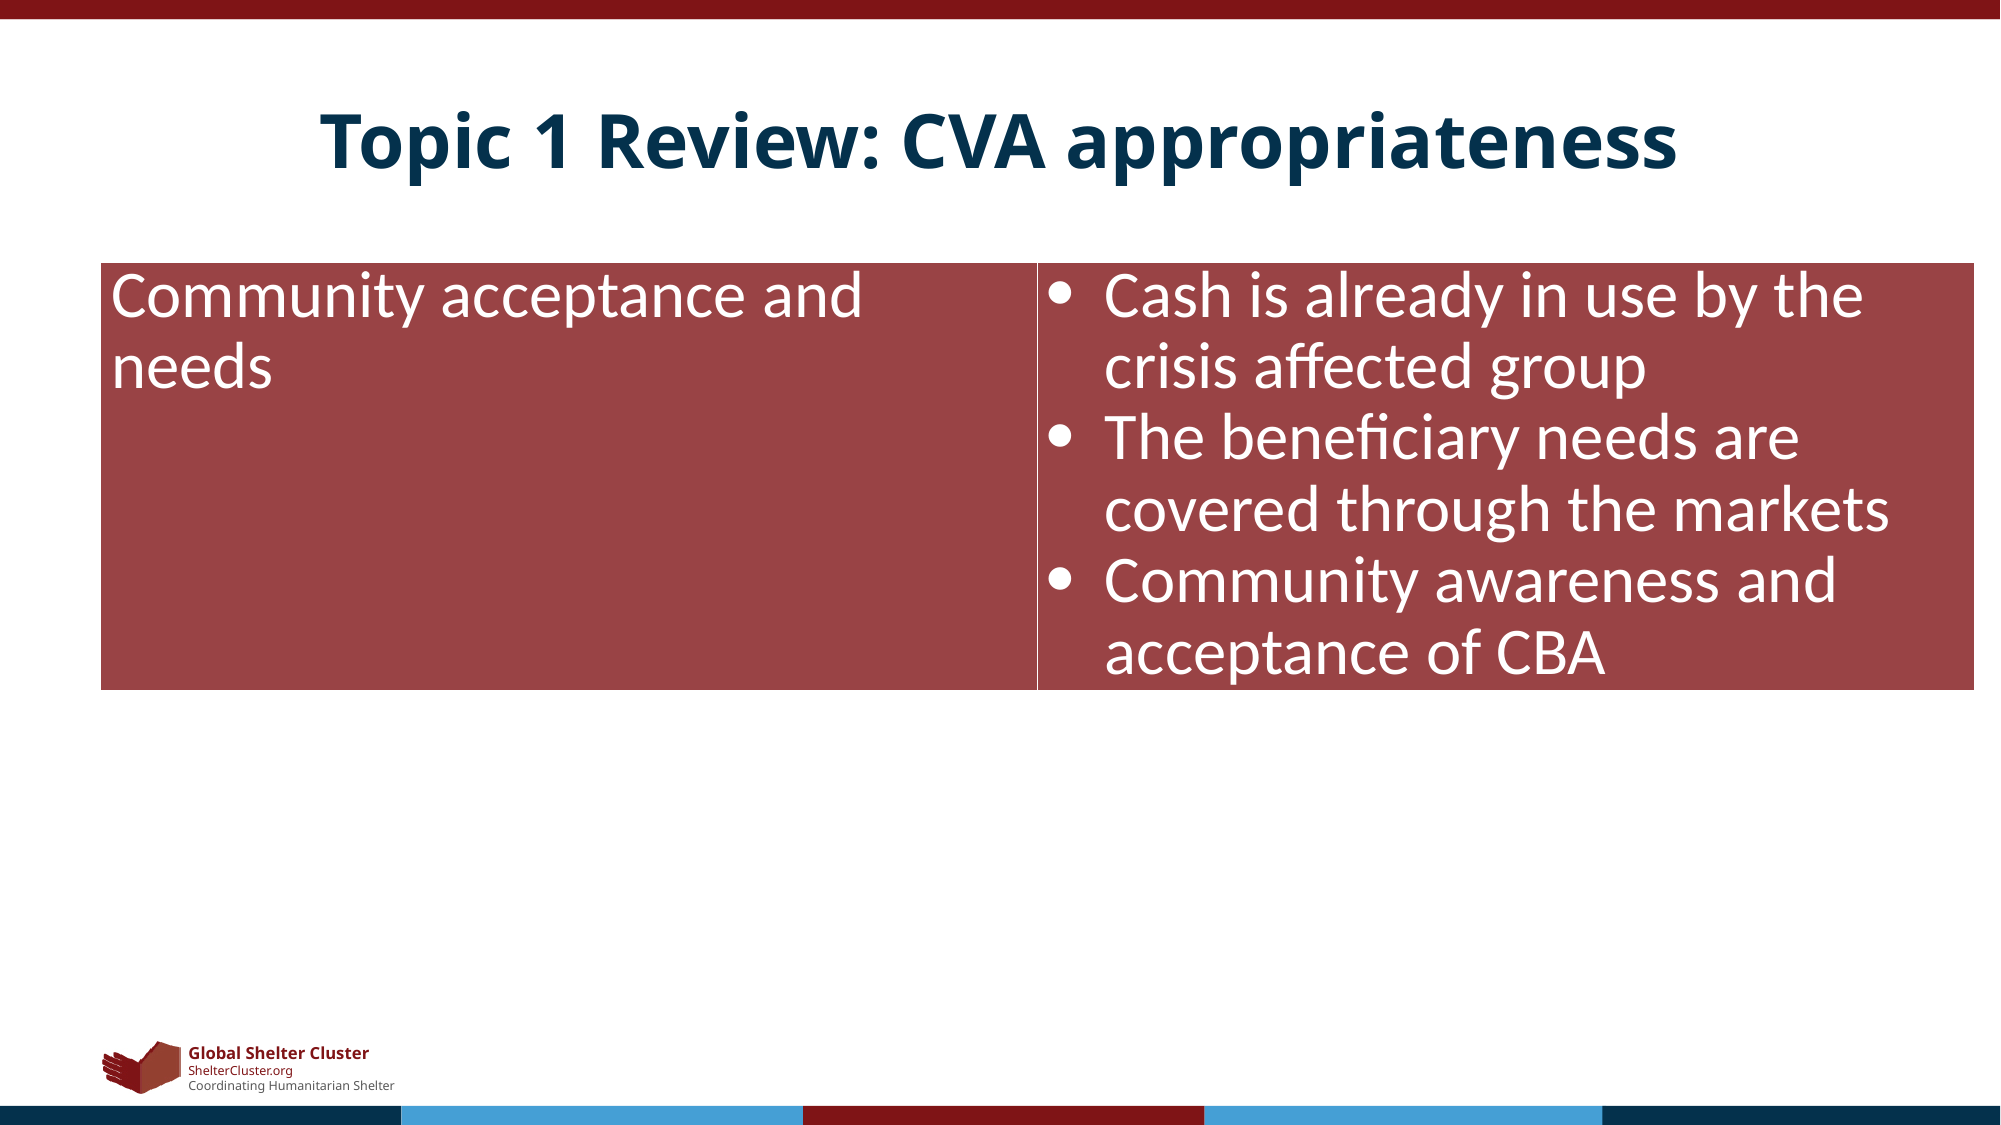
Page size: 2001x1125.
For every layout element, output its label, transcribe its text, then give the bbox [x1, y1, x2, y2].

table_header Cash is already in use by the crisis affected group The beneficiary needs are covered through the markets Community awareness and acceptance of CBA [1038, 263, 1974, 690]
table_header Community acceptance and needs [101, 263, 1037, 690]
picture [102, 1041, 181, 1094]
title Topic 1 Review: CVA appropriateness [99, 45, 1900, 233]
